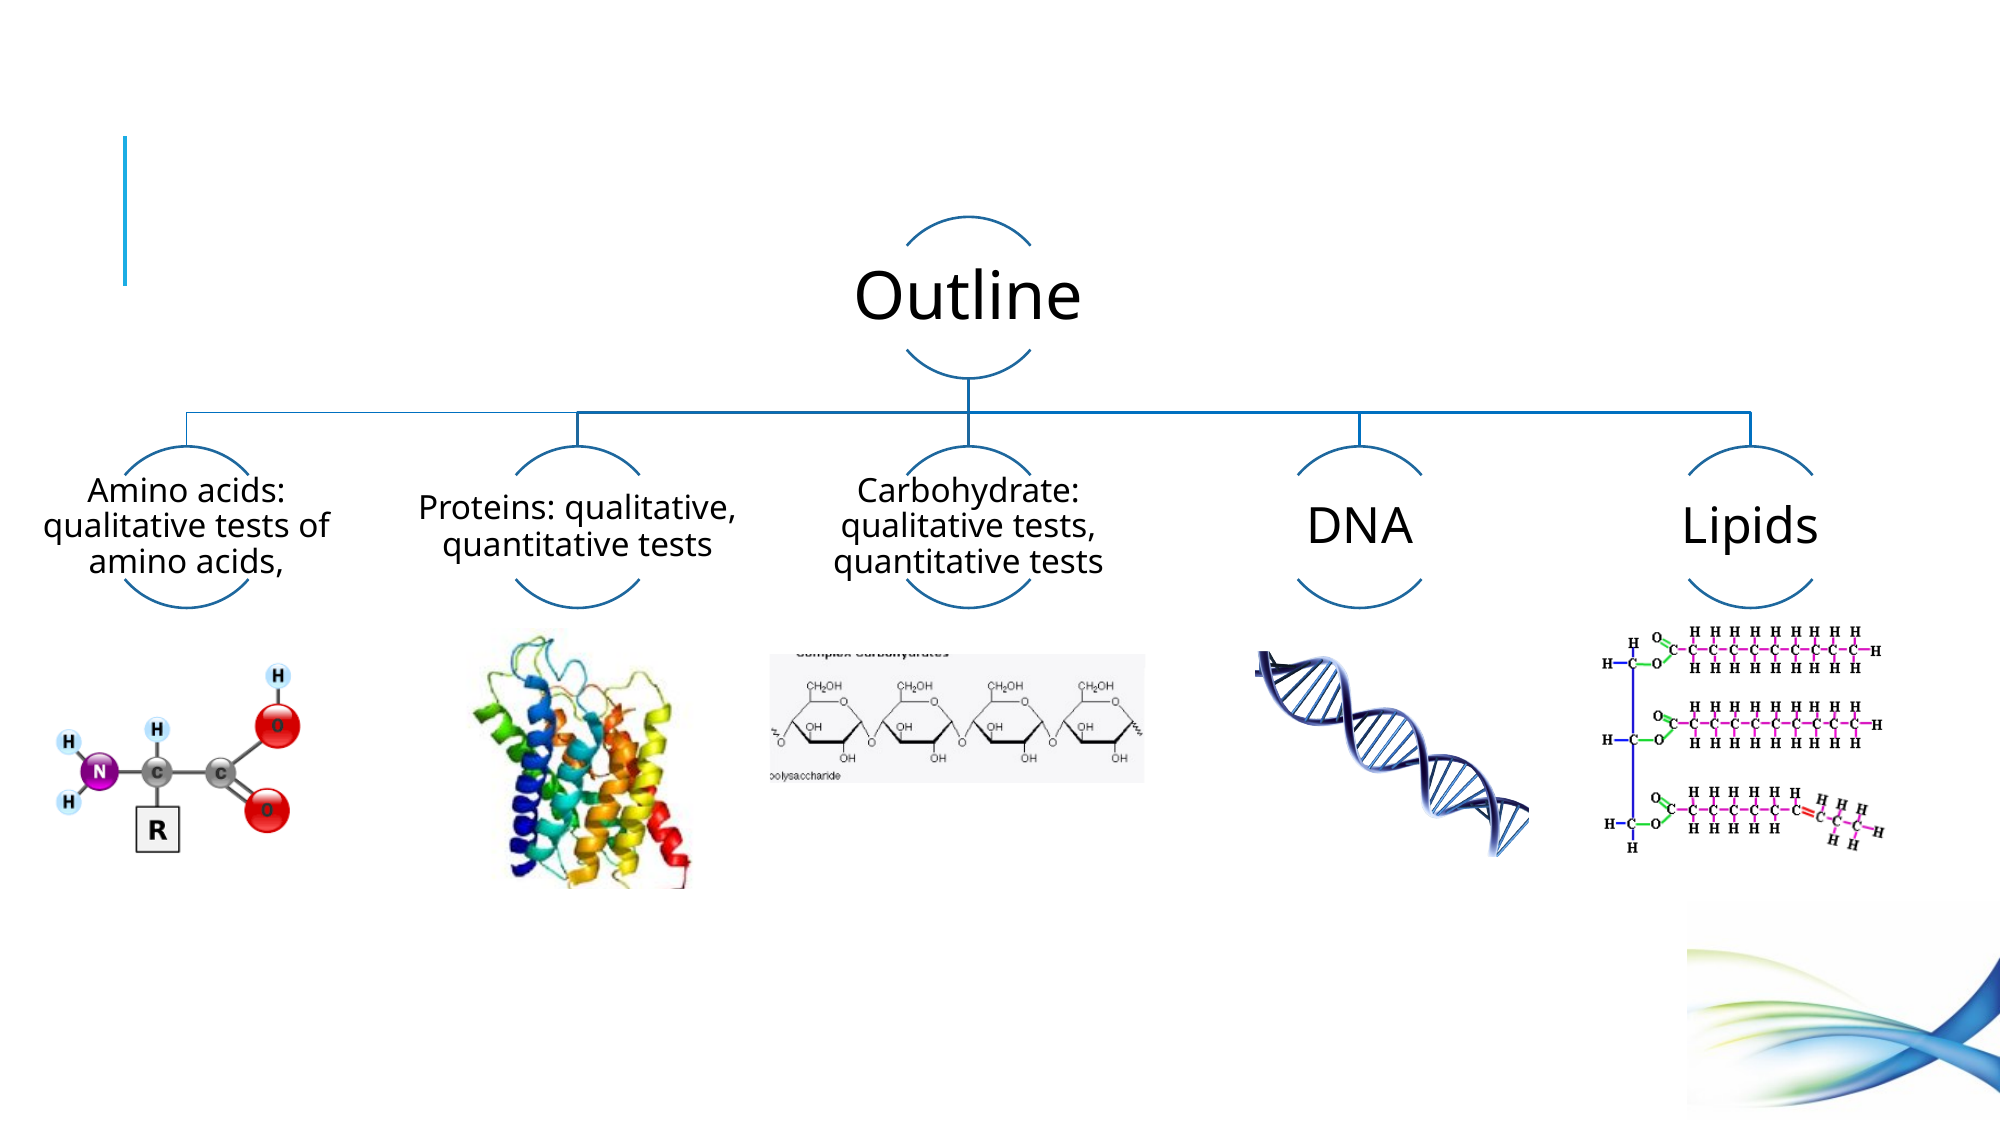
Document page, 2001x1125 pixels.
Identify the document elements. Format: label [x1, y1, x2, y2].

picture [1599, 622, 1889, 863]
text_box [24, 0, 1913, 863]
picture [1687, 901, 2000, 1120]
picture [462, 628, 708, 889]
picture [29, 654, 323, 863]
picture [769, 654, 1146, 783]
picture [1255, 651, 1530, 857]
